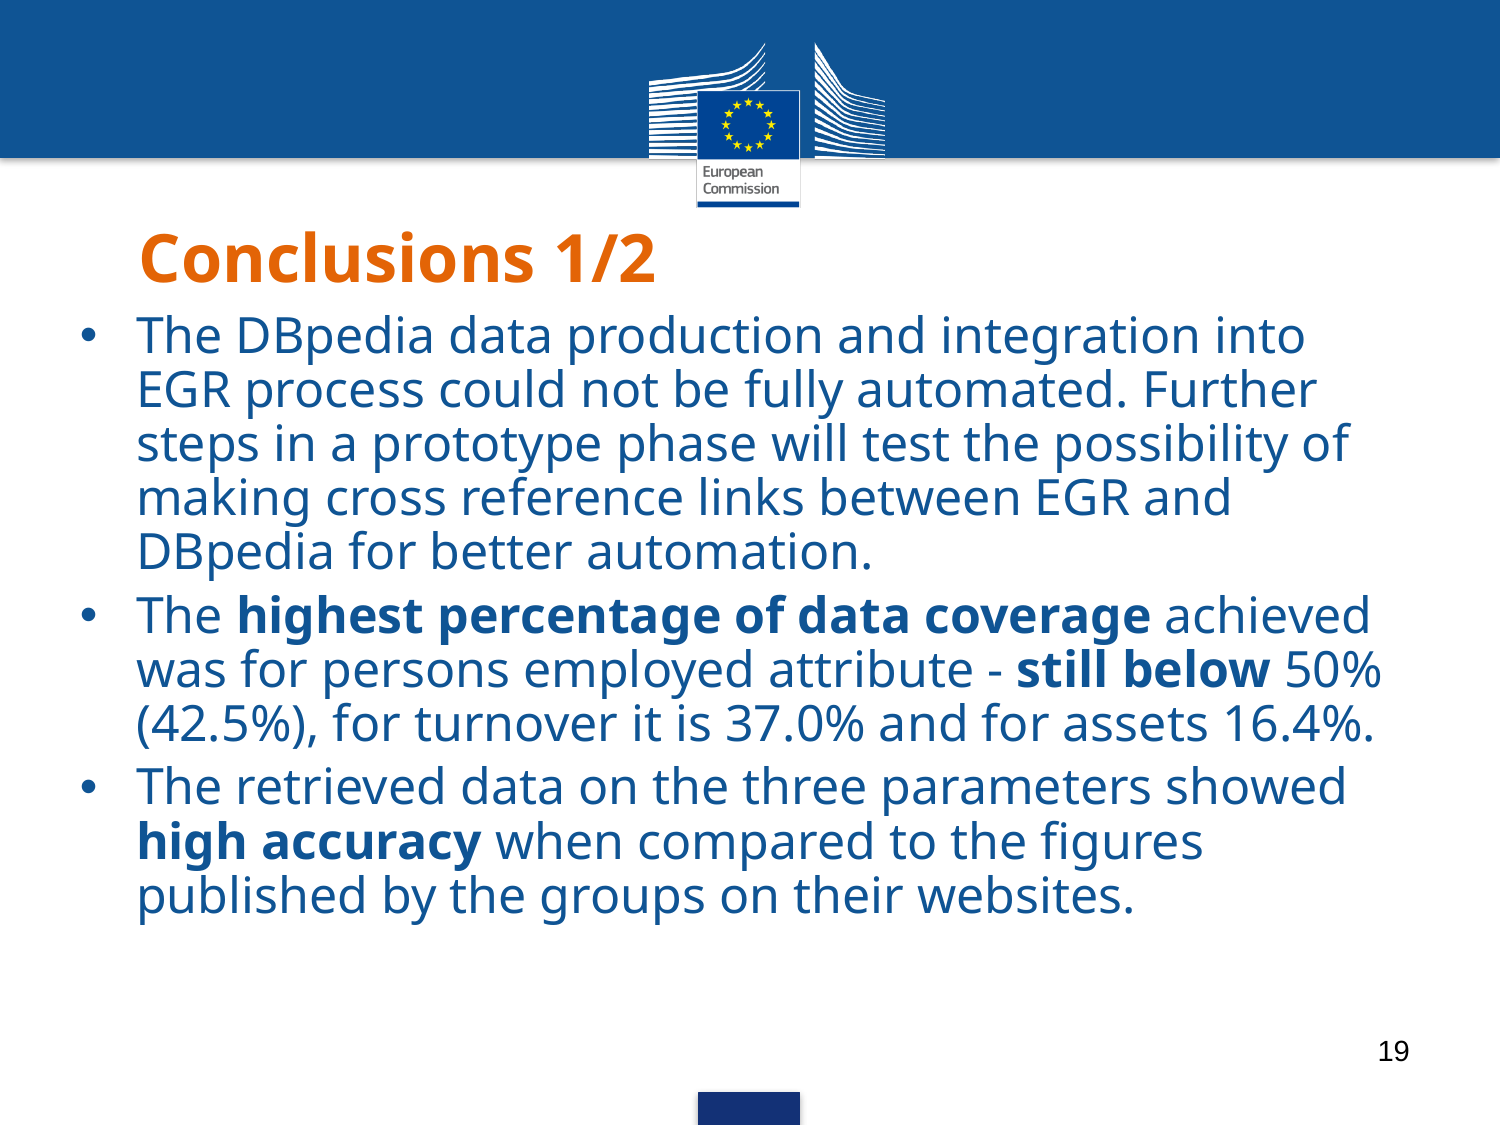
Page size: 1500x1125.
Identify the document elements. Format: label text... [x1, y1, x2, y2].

slide_number 19 [1074, 1024, 1425, 1103]
text_box The DBpedia data production and integration into EGR process could not be fully automated. Further steps in a prototype phase will test the possibility of making cross reference links between EGR and DBpedia for better automation. The highest percentage of data coverage achieved was for persons employed attribute - still below 50% (42.5%), for turnover it is 37.0% and for assets 16.4%. The retrieved data on the three parameters showed high accuracy when compared to the figures published by the groups on their websites. [64, 302, 1415, 882]
picture [649, 42, 885, 184]
title Conclusions 1/2 [64, 184, 1459, 339]
